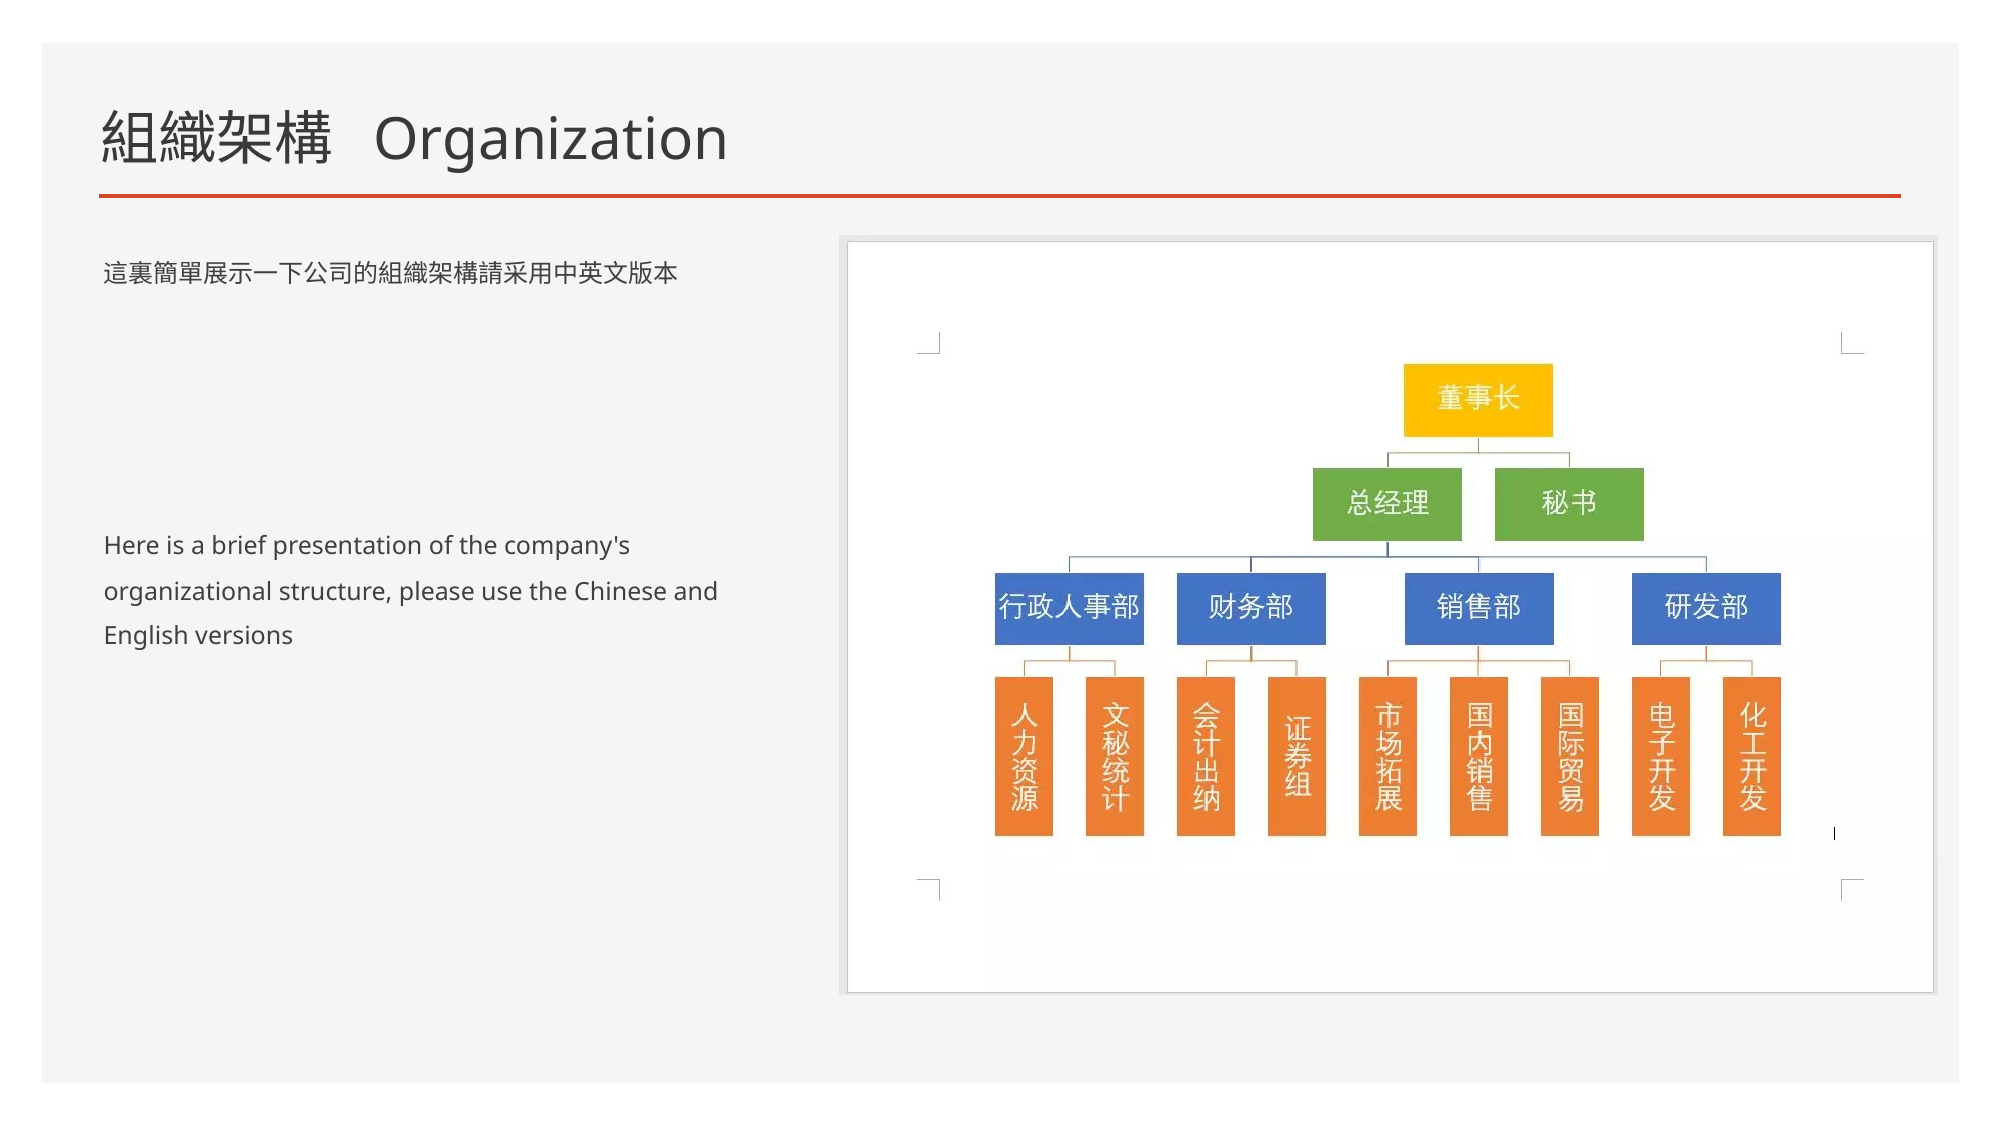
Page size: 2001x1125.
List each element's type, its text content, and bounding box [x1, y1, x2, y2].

picture [839, 235, 1938, 995]
title 組織架構 Organization [85, 73, 1214, 179]
list 這裏簡單展示一下公司的組織架構請采用中英文版本 Here is a brief presentation of the company's organizational structure, please use the Chinese and English versions [88, 235, 813, 888]
